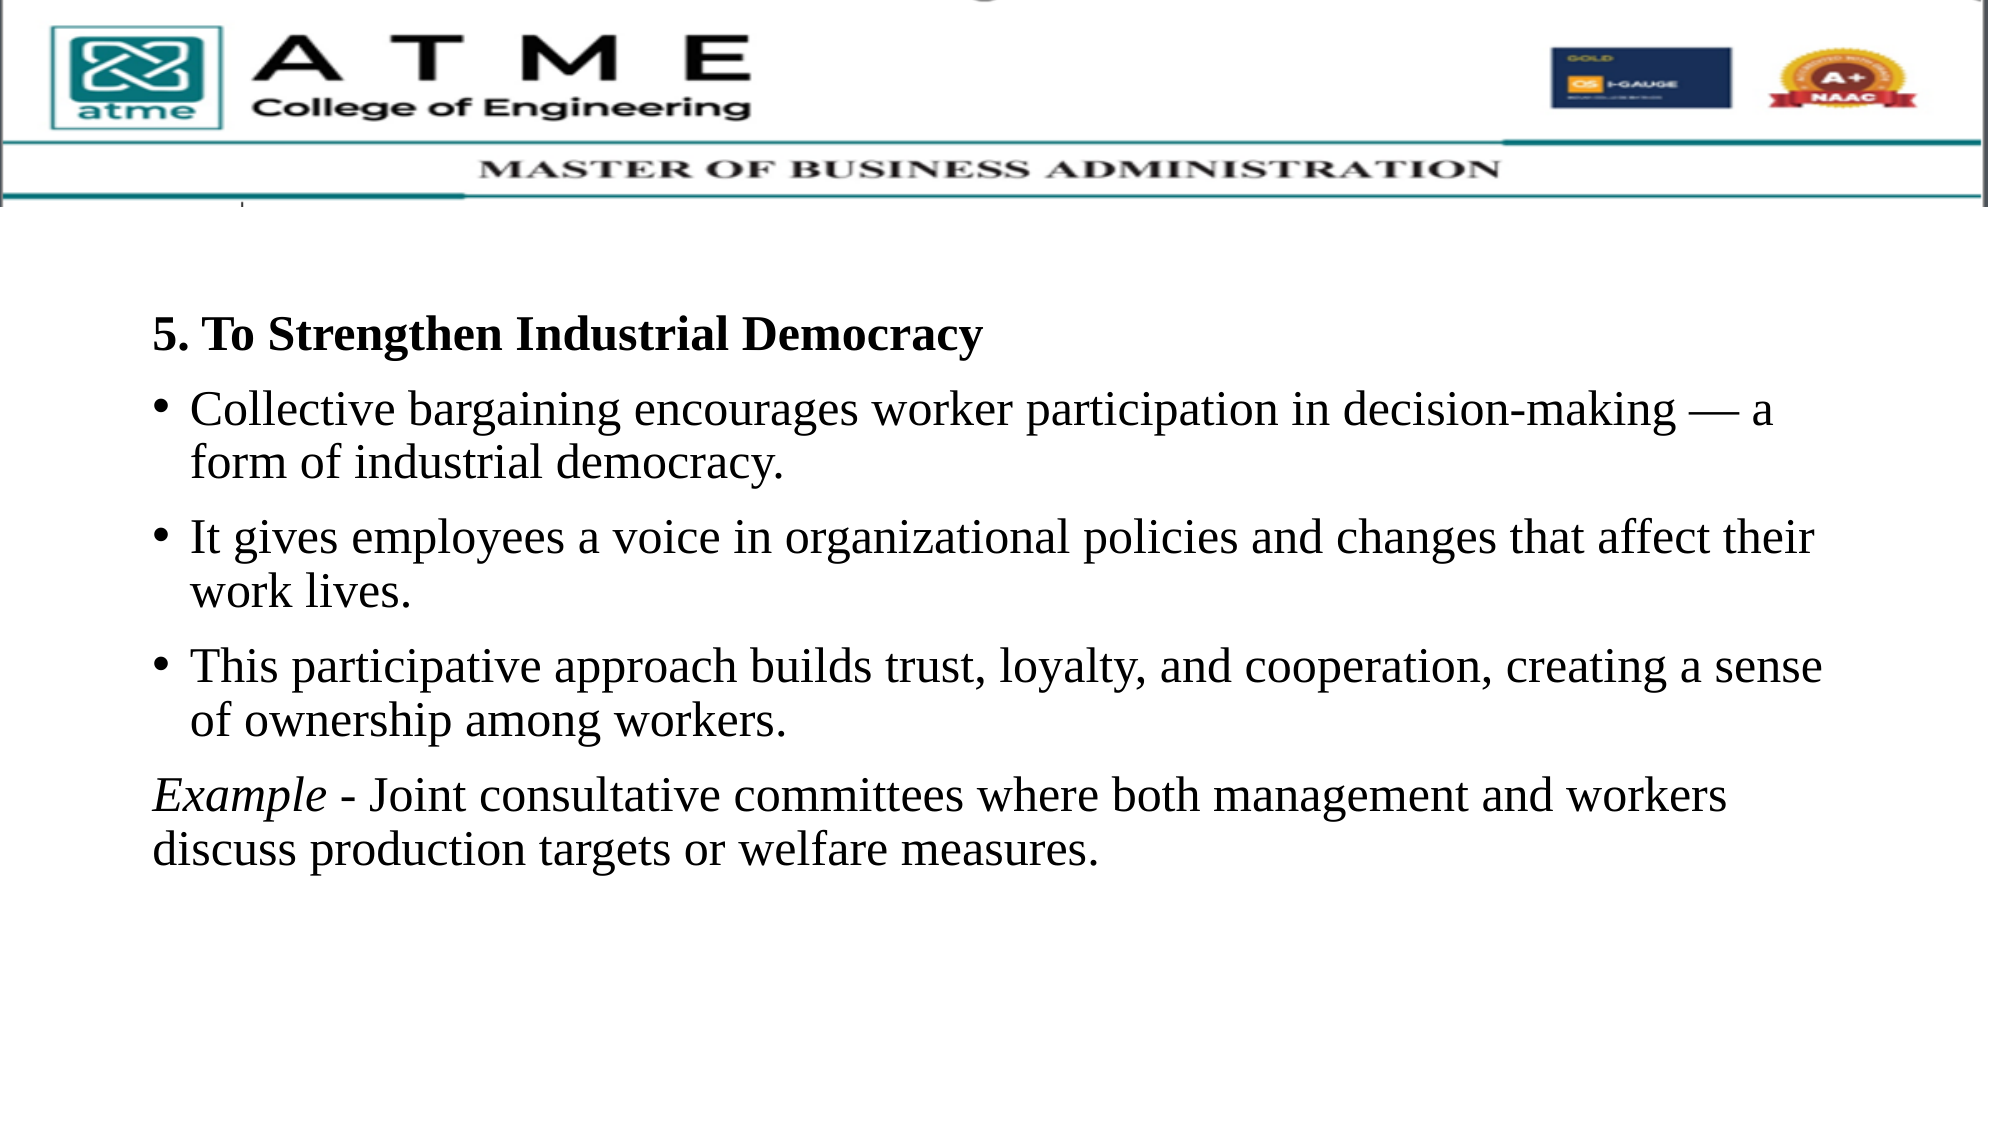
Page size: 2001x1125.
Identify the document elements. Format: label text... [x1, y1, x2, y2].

list 5. To Strengthen Industrial Democracy Collective bargaining encourages worker participation in decision-making — a form of industrial democracy. It gives employees a voice in organizational policies and changes that affect their work lives. This participative approach builds trust, loyalty, and cooperation, creating a sense of ownership among workers. Example - Joint consultative committees where both management and workers discuss production targets or welfare measures. [137, 299, 1863, 1014]
picture [0, 0, 1988, 207]
